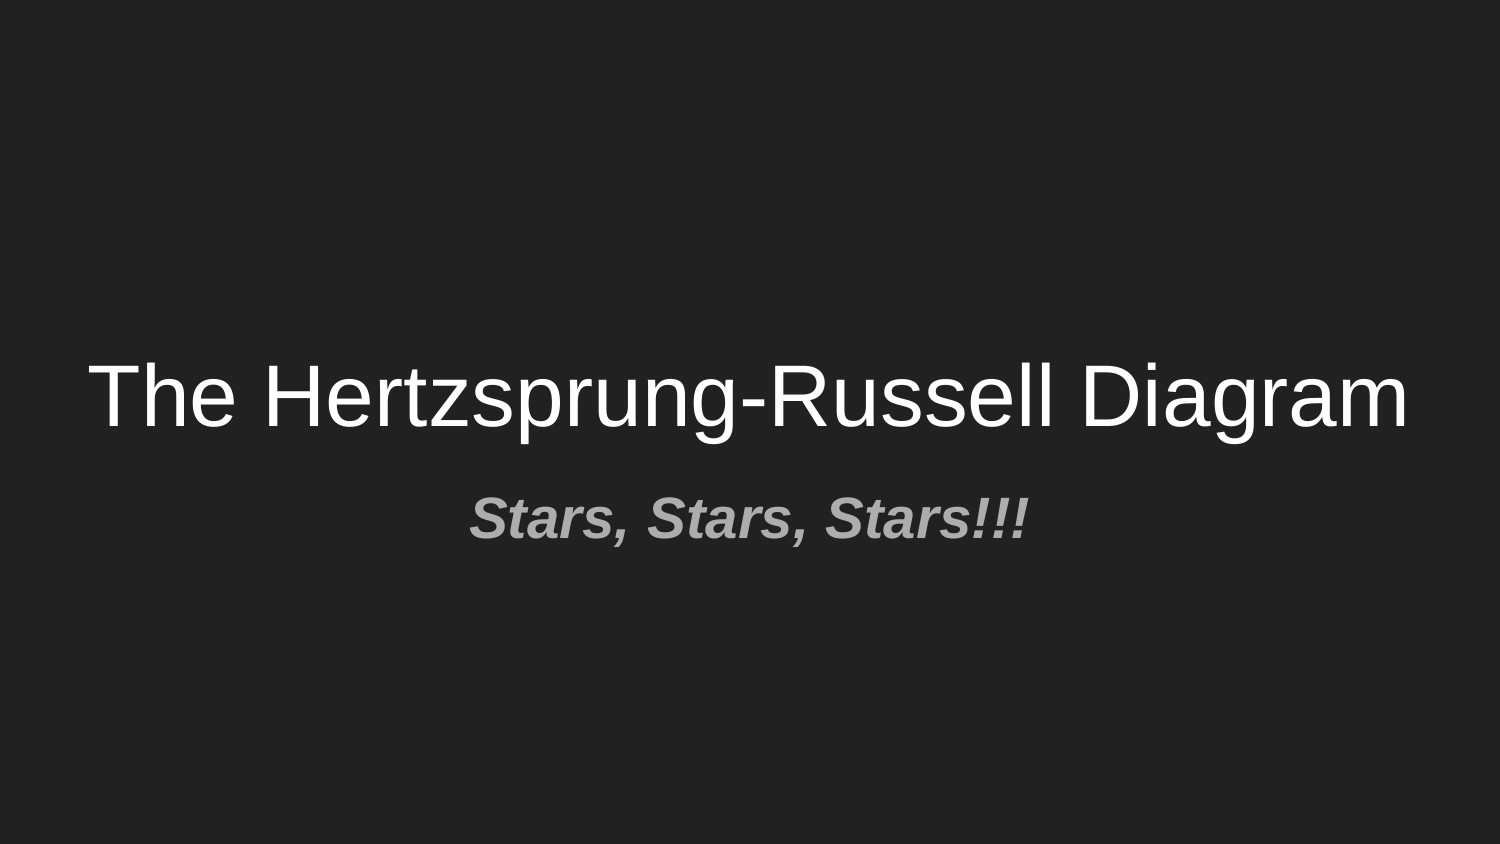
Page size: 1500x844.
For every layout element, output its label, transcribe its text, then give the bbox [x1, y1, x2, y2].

subtitle Stars, Stars, Stars!!! [51, 464, 1449, 595]
title The Hertzsprung-Russell Diagram [51, 122, 1449, 459]
